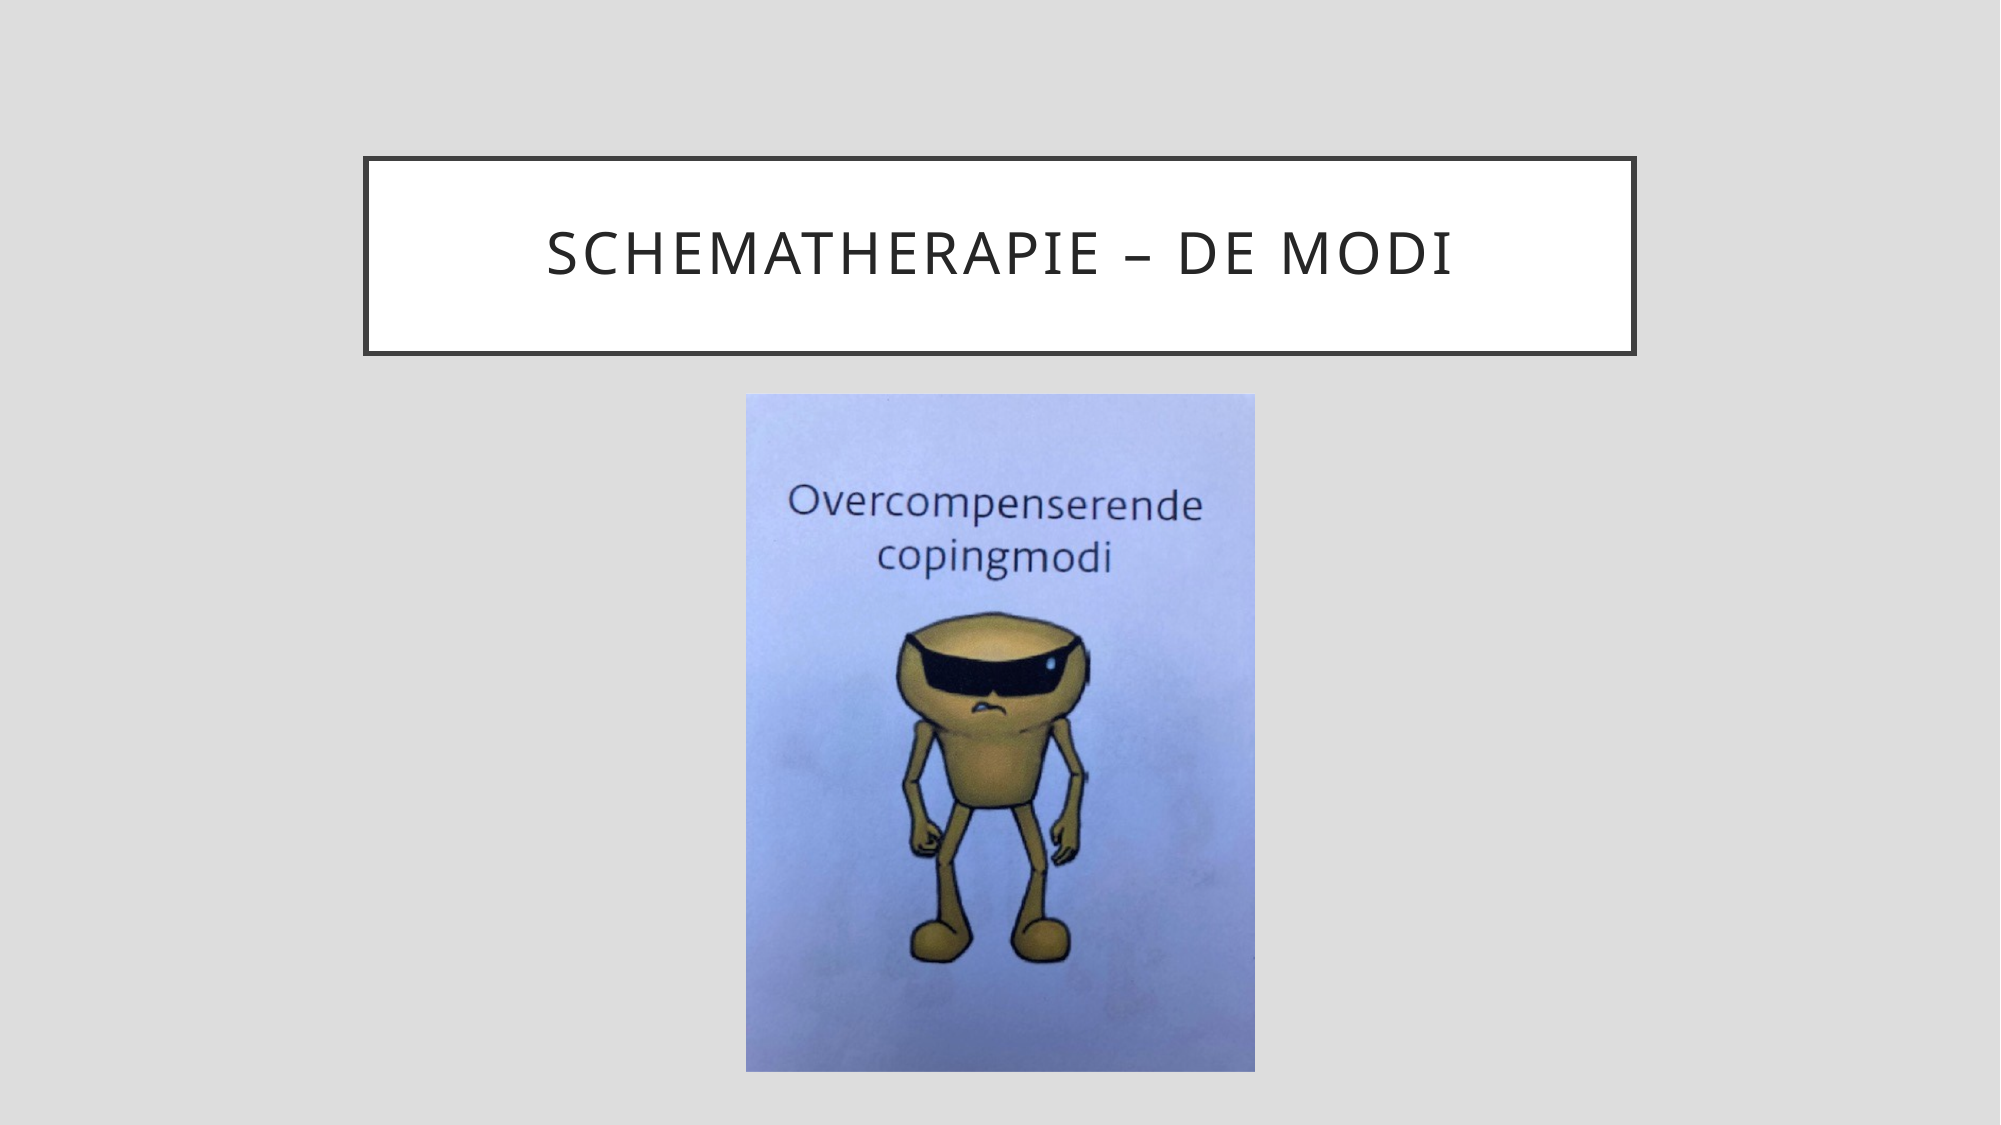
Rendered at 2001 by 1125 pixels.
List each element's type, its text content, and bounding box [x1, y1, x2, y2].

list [660, 477, 1340, 987]
picture [746, 987, 1255, 1071]
title Schematherapie – de modi [363, 156, 1637, 356]
picture [746, 394, 1255, 477]
